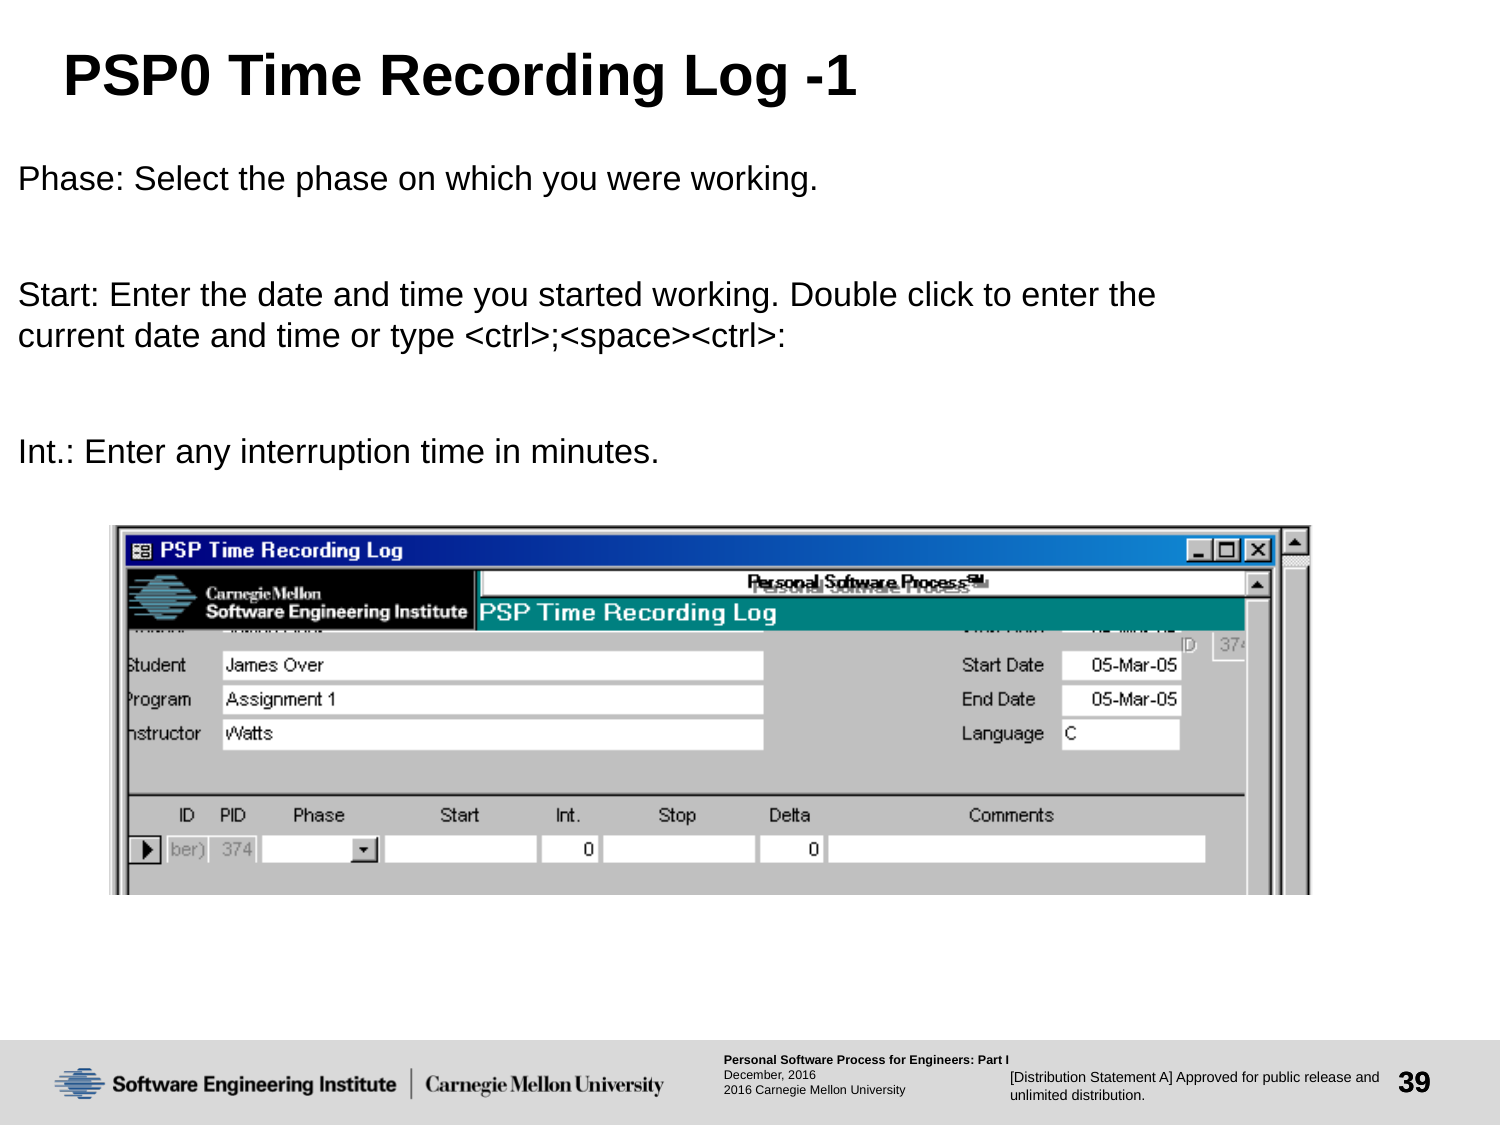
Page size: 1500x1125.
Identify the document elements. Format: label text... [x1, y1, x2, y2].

list Phase: Select the phase on which you were working. Start: Enter the date and time you started working. Double click to enter the current date and time or type <ctrl>;<space><ctrl>: Int.: Enter any interruption time in minutes. [0, 147, 1217, 480]
title PSP0 Time Recording Log -1 [44, 21, 1313, 132]
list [109, 524, 1313, 895]
picture [46, 1061, 673, 1104]
